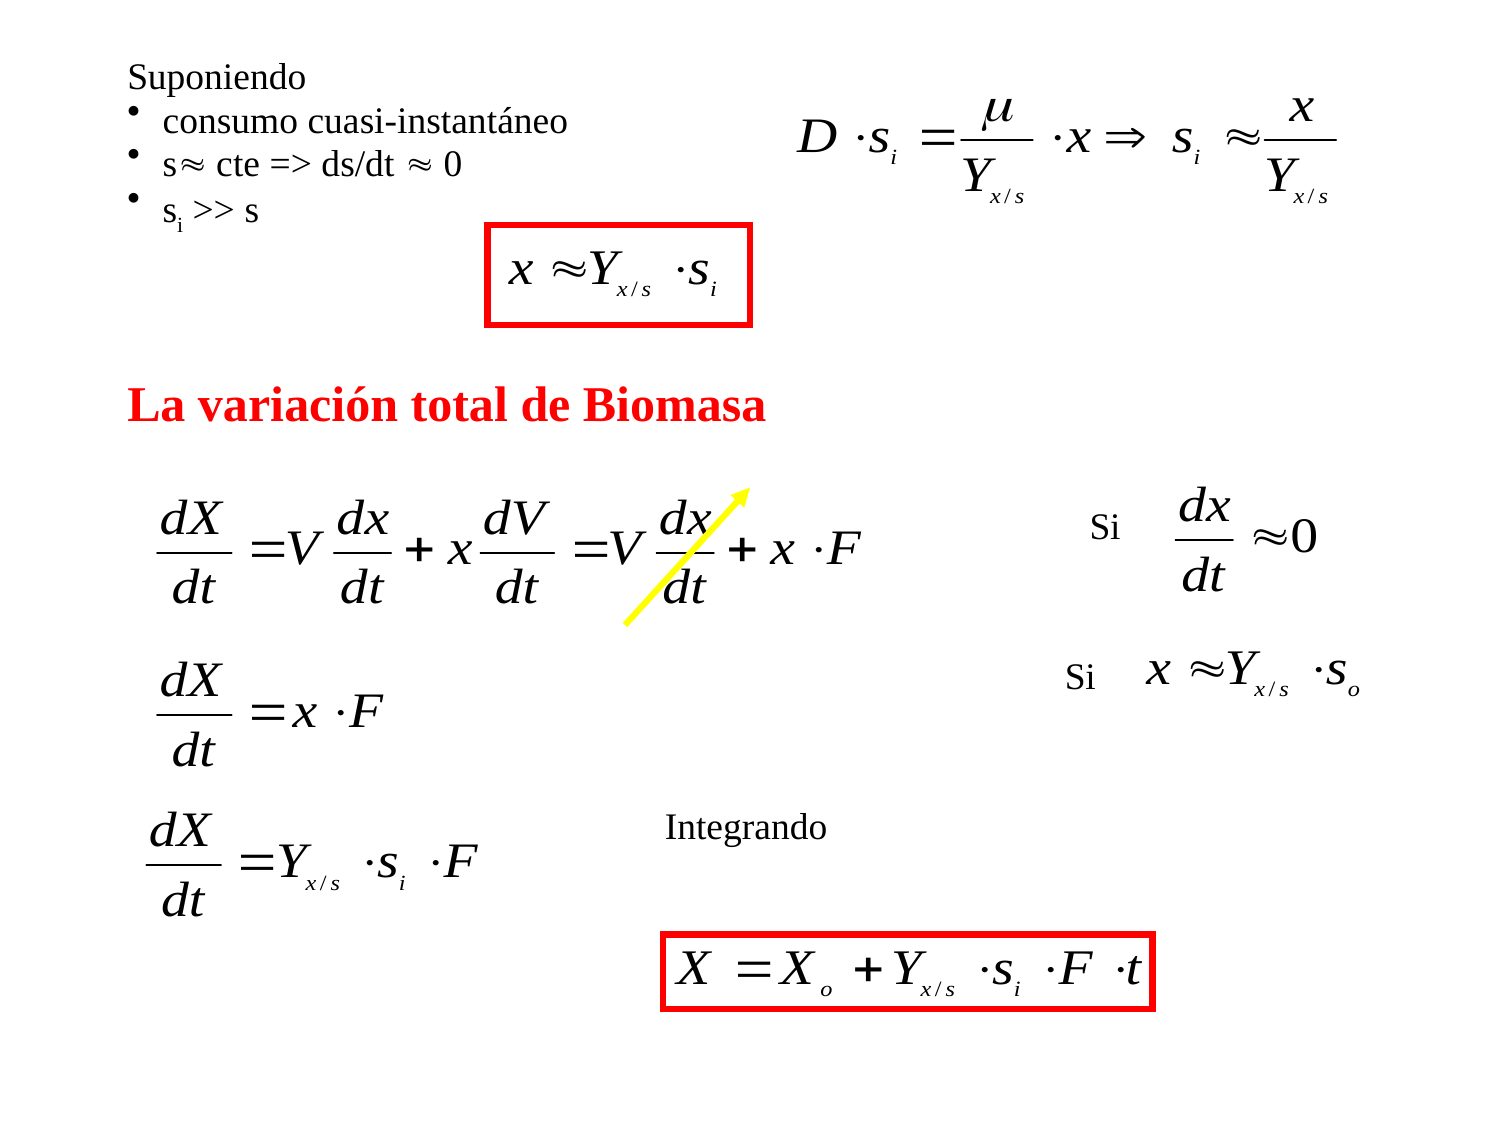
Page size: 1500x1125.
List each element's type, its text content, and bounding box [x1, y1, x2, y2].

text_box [649, 812, 1150, 1007]
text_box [789, 74, 1347, 212]
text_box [112, 387, 874, 612]
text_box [139, 799, 491, 925]
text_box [1049, 637, 1368, 707]
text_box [1074, 474, 1326, 600]
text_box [487, 224, 751, 326]
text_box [149, 649, 394, 775]
text_box Suponiendo consumo cuasi-instantáneo s cte => ds/dt  0 si >> s [112, 62, 638, 236]
